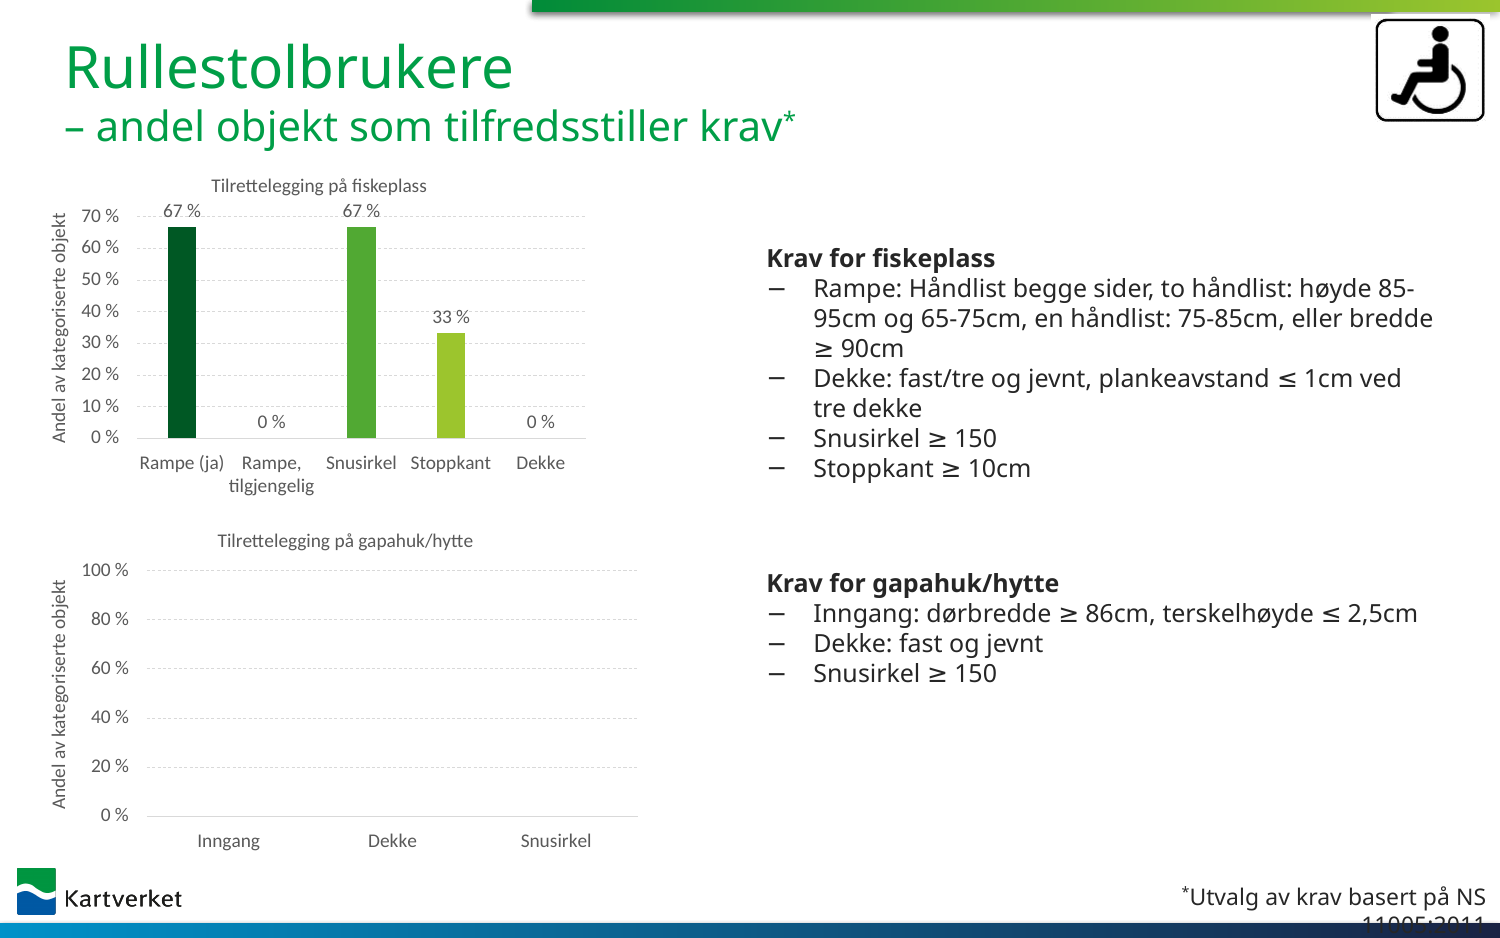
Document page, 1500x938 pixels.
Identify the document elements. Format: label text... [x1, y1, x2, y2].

text_box *Utvalg av krav basert på NS 11005:2011 [1068, 873, 1500, 938]
picture [41, 520, 650, 859]
picture [1371, 13, 1491, 127]
text_box Rullestolbrukere – andel objekt som tilfredsstiller krav* [49, 29, 1431, 158]
picture [41, 166, 597, 505]
text_box Krav for fiskeplass Rampe: Håndlist begge sider, to håndlist: høyde 85-95cm og 65-75cm, en håndlist: 75-85cm, eller bredde ≥ 90cm Dekke: fast/tre og jevnt, plankeavstand ≤ 1cm ved tre dekke Snusirkel ≥ 150 Stoppkant ≥ 10cm [751, 235, 1452, 490]
text_box Krav for gapahuk/hytte Inngang: dørbredde ≥ 86cm, terskelhøyde ≤ 2,5cm Dekke: fast og jevnt Snusirkel ≥ 150 [751, 560, 1452, 695]
